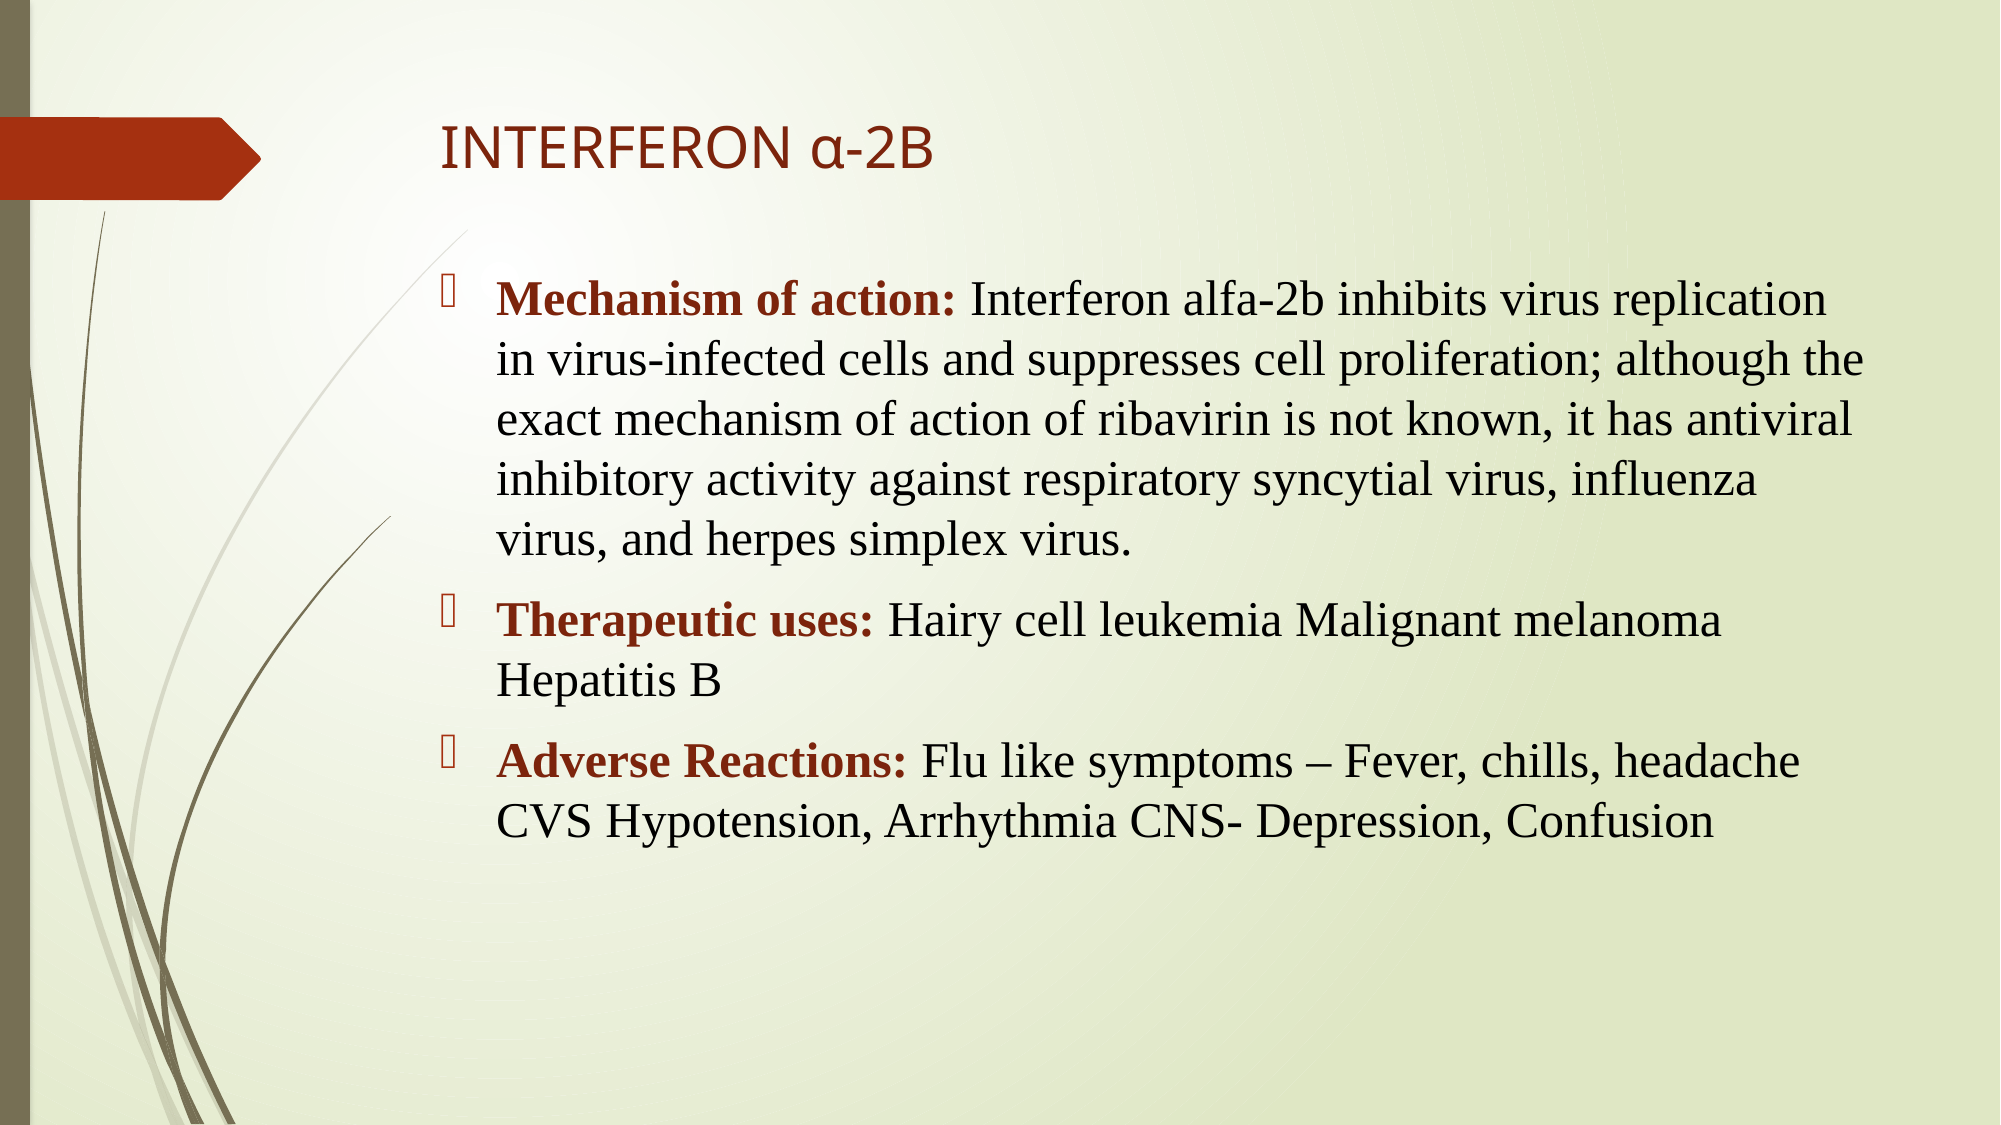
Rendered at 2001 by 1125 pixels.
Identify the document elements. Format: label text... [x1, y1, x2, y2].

list Mechanism of action: Interferon alfa-2b inhibits virus replication in virus-infected cells and suppresses cell proliferation; although the exact mechanism of action of ribavirin is not known, it has antiviral inhibitory activity against respiratory syncytial virus, influenza virus, and herpes simplex virus. Therapeutic uses: Hairy cell leukemia Malignant melanoma Hepatitis B Adverse Reactions: Flu like symptoms – Fever, chills, headache CVS Hypotension, Arrhythmia CNS- Depression, Confusion [424, 257, 1888, 970]
title INTERFERON α-2B [425, 102, 1888, 231]
